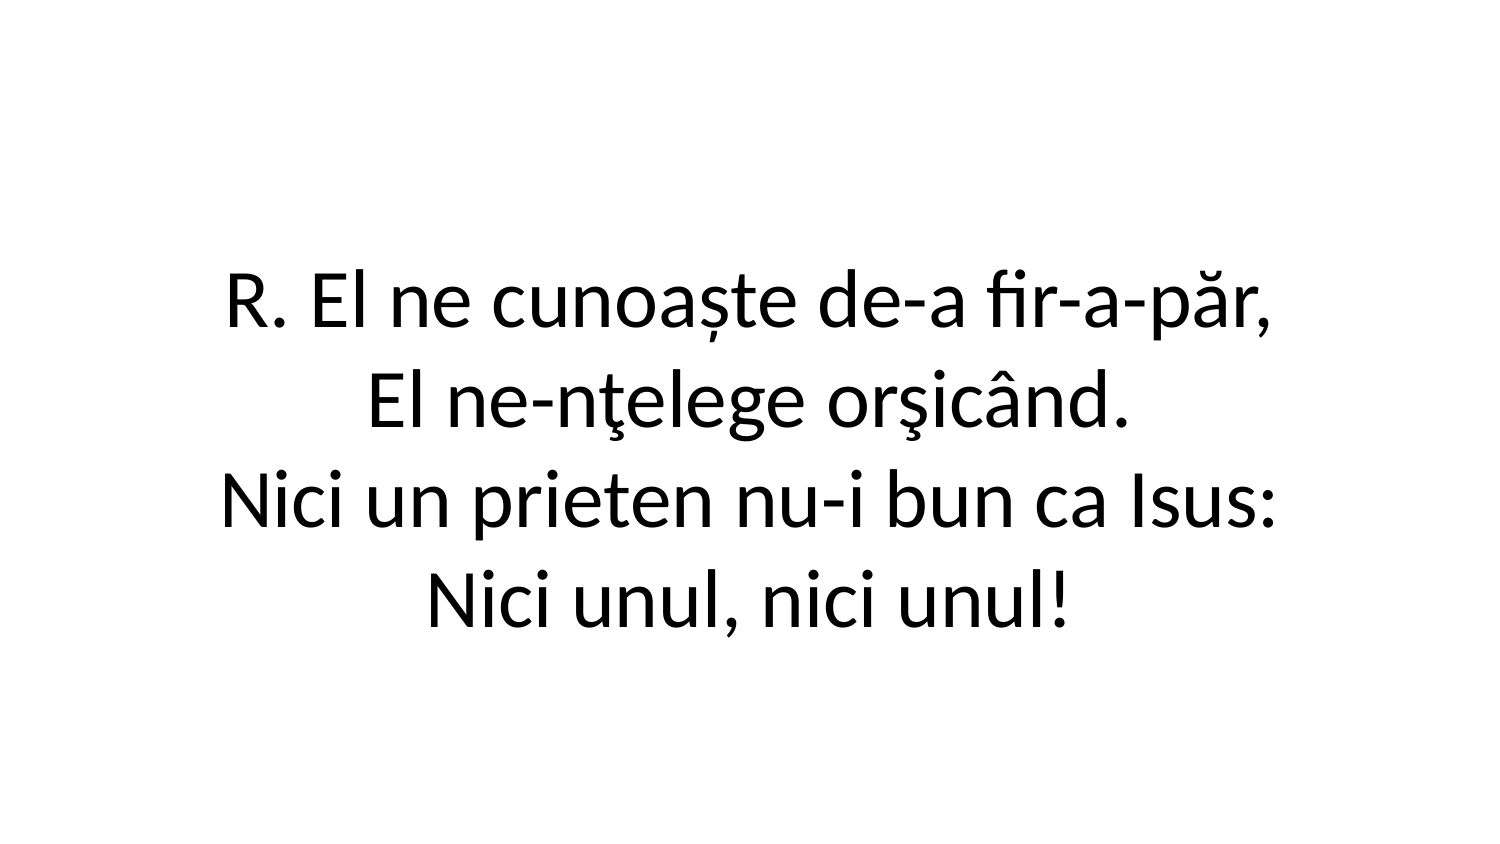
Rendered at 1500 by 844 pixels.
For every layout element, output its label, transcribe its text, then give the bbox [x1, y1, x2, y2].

text_box R. El ne cunoaște de-a fir-a-păr, El ne-nţelege orşicând. Nici un prieten nu-i bun ca Isus: Nici unul, nici unul! [204, 192, 1296, 652]
